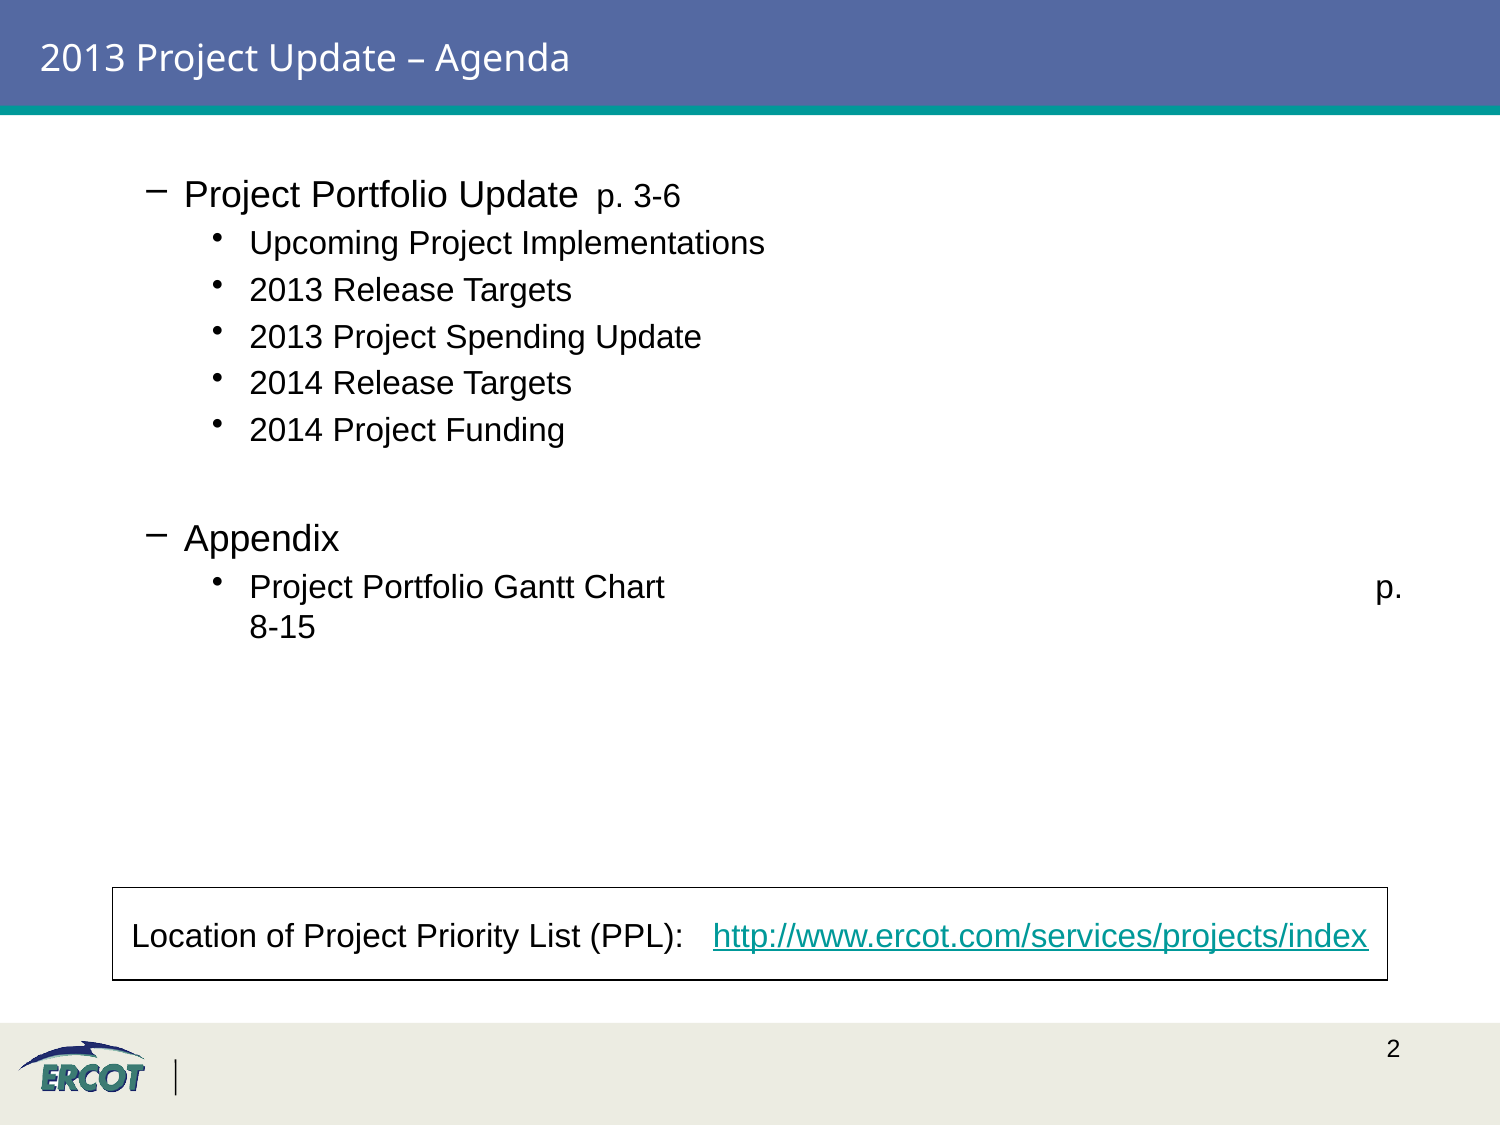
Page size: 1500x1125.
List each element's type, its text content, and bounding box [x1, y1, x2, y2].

title 2013 Project Update – Agenda [24, 0, 1013, 113]
text_box Location of Project Priority List (PPL): http://www.ercot.com/services/projects/index [112, 887, 1388, 980]
picture [10, 1031, 151, 1111]
list Project Portfolio Update p. 3-6 Upcoming Project Implementations 2013 Release Targets 2013 Project Spending Update 2014 Release Targets 2014 Project Funding Appendix Project Portfolio Gantt Chart p. 8-15 [75, 162, 1438, 863]
